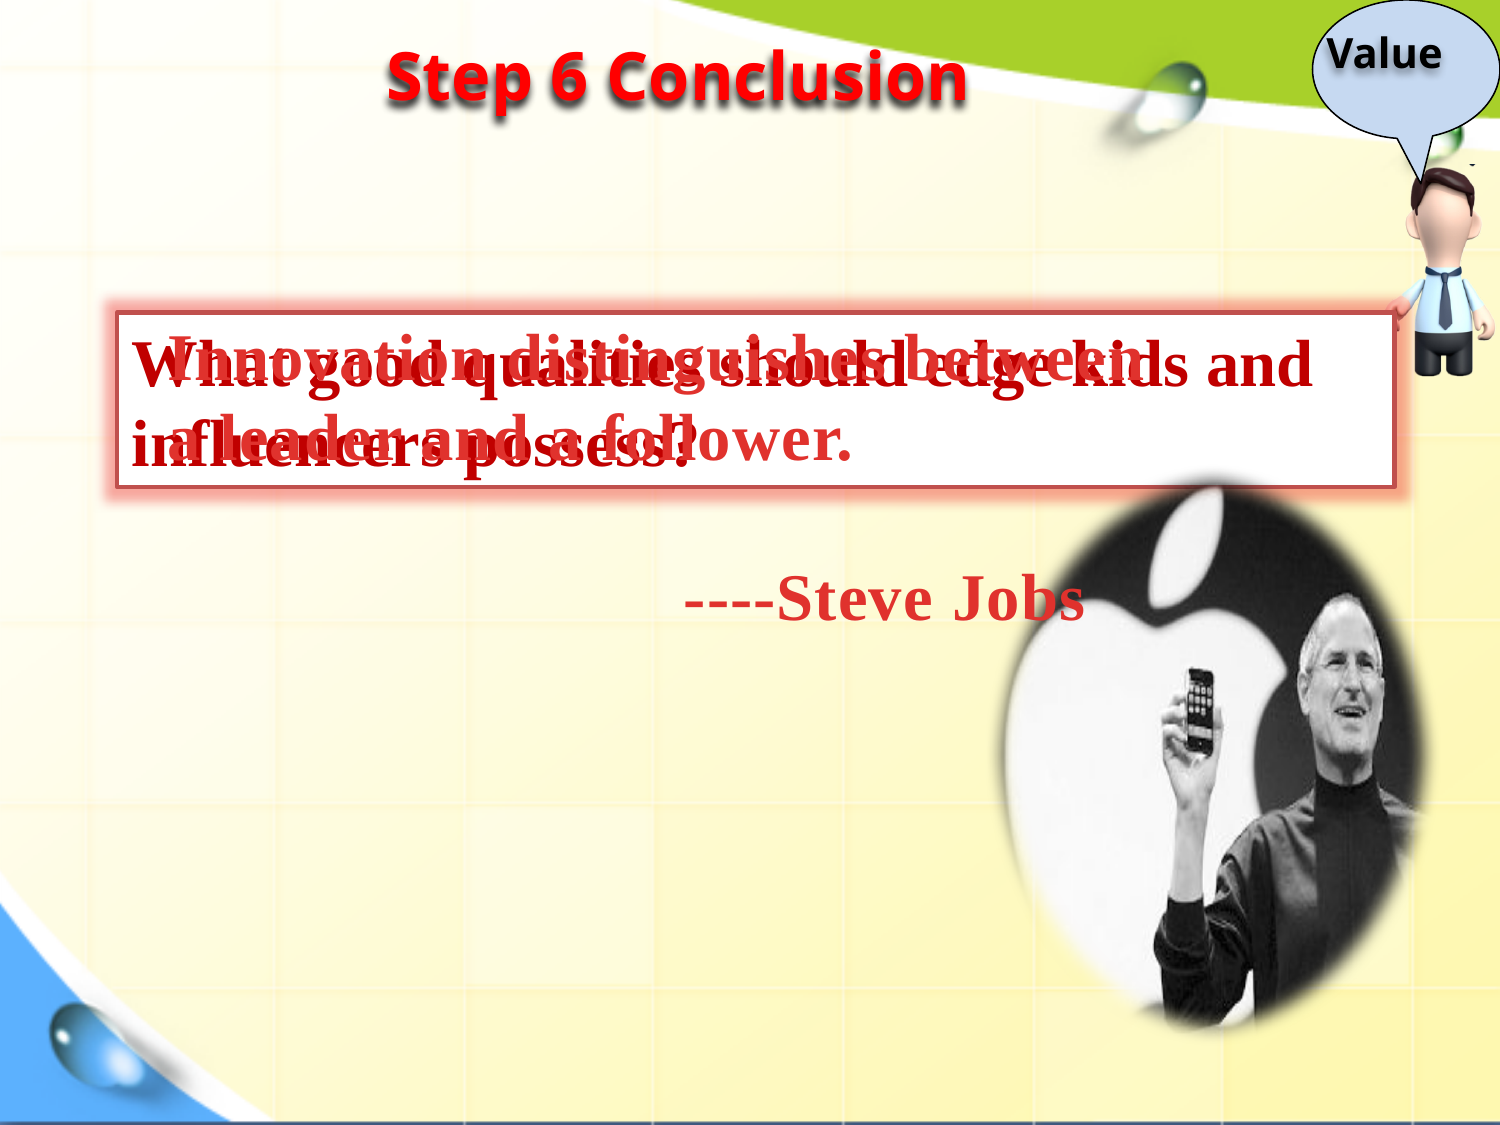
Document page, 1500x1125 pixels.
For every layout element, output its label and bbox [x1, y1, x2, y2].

text_box [1288, 0, 1500, 383]
picture [0, 0, 1500, 1125]
